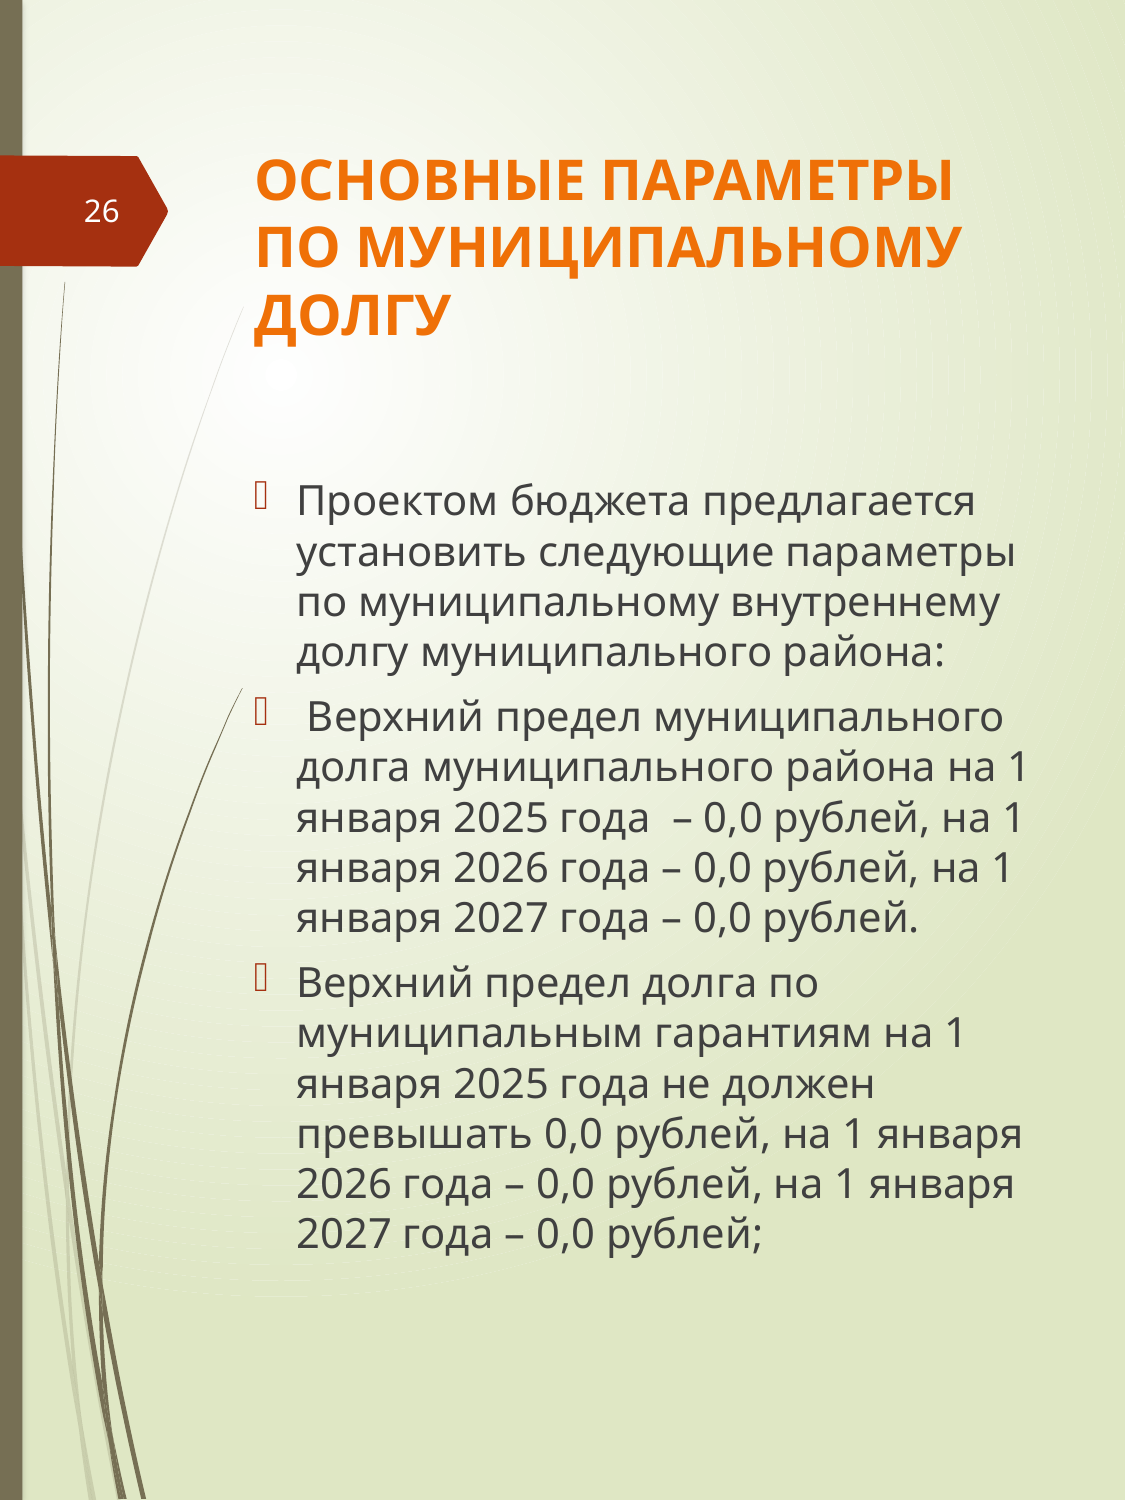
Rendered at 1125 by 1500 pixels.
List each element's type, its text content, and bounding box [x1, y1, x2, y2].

title ОСНОВНЫЕ ПАРАМЕТРЫ ПО МУНИЦИПАЛЬНОМУ ДОЛГУ [239, 136, 1050, 417]
slide_number 26 [62, 172, 135, 253]
list Проектом бюджета предлагается установить следующие параметры по муниципальному внутреннему долгу муниципального района: Верхний предел муниципального долга муниципального района на 1 января 2025 года – 0,0 рублей, на 1 января 2026 года – 0,0 рублей, на 1 января 2027 года – 0,0 рублей. Верхний предел долга по муниципальным гарантиям на 1 января 2025 года не должен превышать 0,0 рублей, на 1 января 2026 года – 0,0 рублей, на 1 января 2027 года – 0,0 рублей; [238, 466, 1050, 1293]
